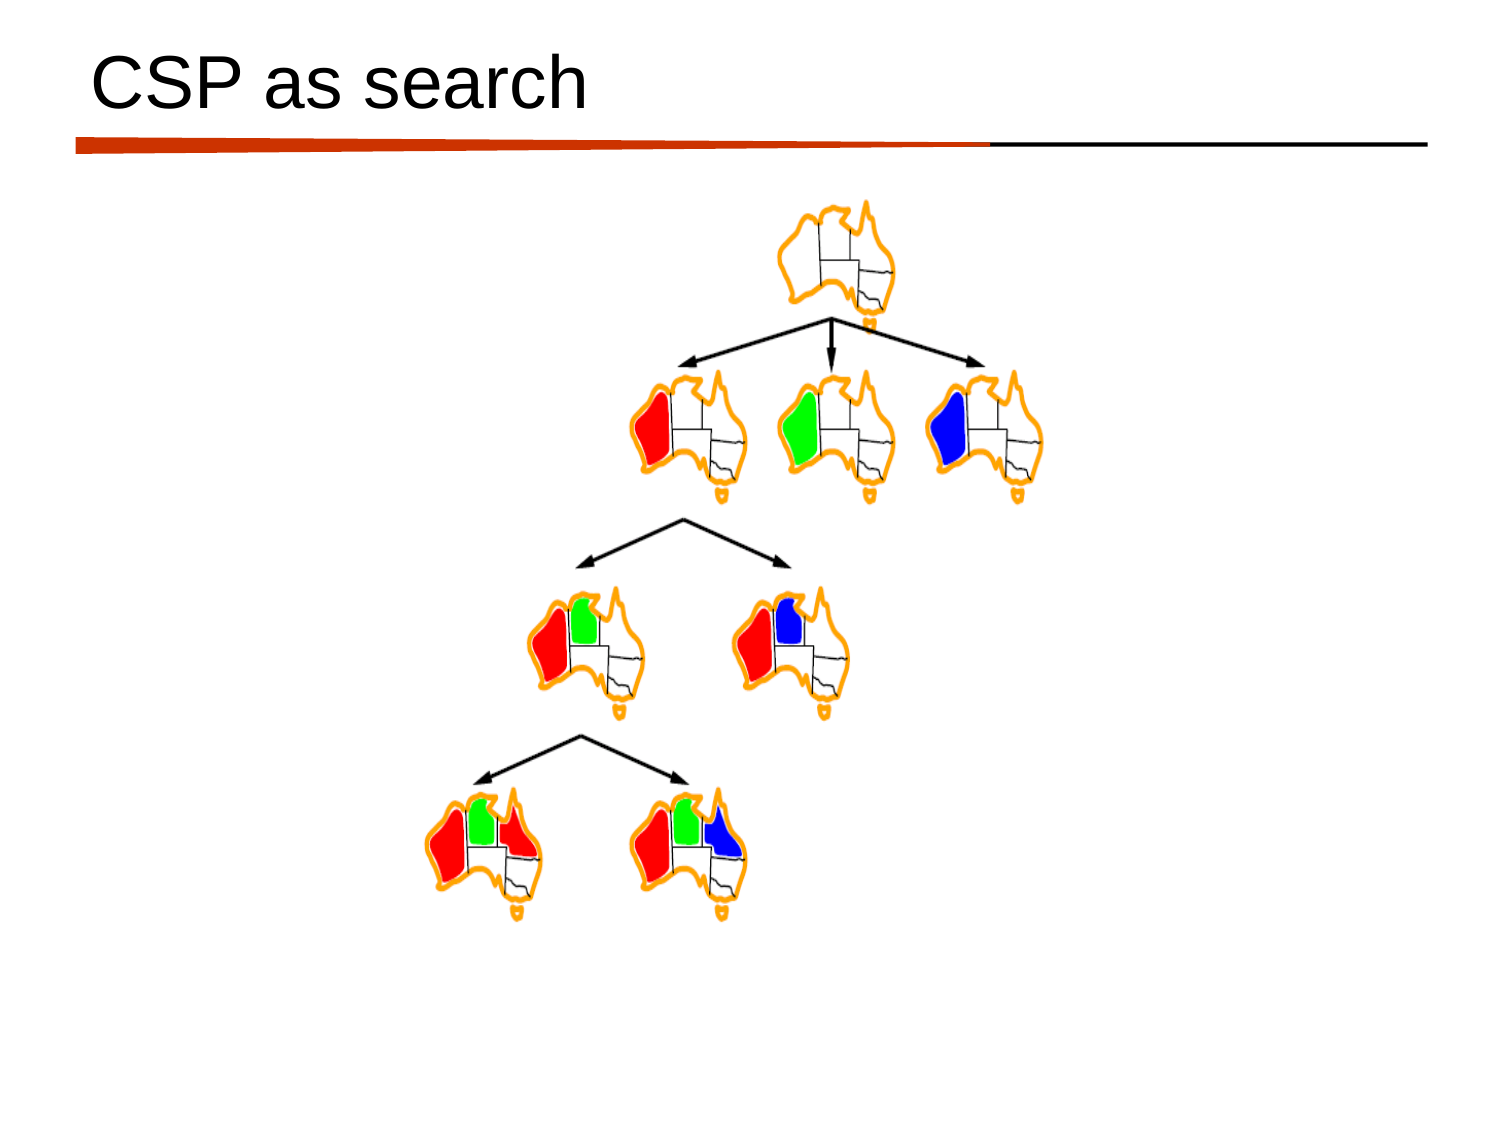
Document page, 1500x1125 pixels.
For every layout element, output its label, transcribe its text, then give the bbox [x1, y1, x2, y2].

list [356, 187, 1132, 1013]
title CSP as search [74, 24, 1426, 133]
